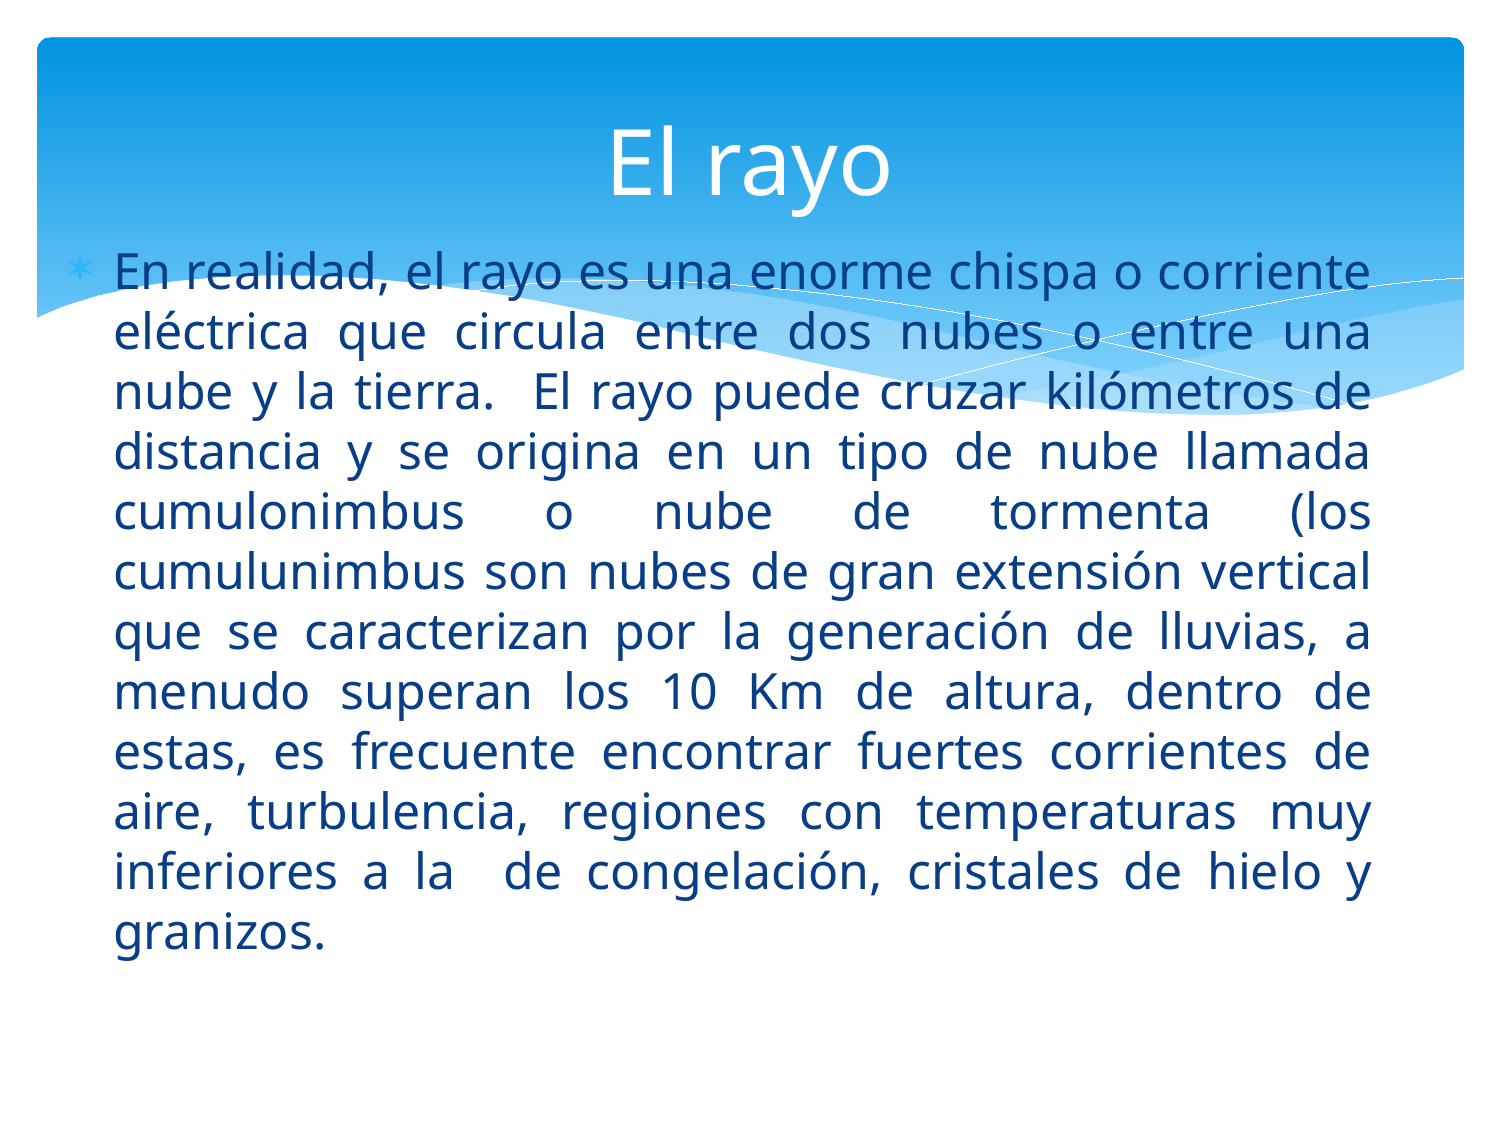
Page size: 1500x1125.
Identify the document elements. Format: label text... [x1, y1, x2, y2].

title El rayo [75, 55, 1425, 261]
list En realidad, el rayo es una enorme chispa o corriente eléctrica que circula entre dos nubes o entre una nube y la tierra. El rayo puede cruzar kilómetros de distancia y se origina en un tipo de nube llamada cumulonimbus o nube de tormenta (los cumulunimbus son nubes de gran extensión vertical que se caracterizan por la generación de lluvias, a menudo superan los 10 Km de altura, dentro de estas, es frecuente encontrar fuertes corrientes de aire, turbulencia, regiones con temperaturas muy inferiores a la de congelación, cristales de hielo y granizos. [53, 231, 1388, 1047]
